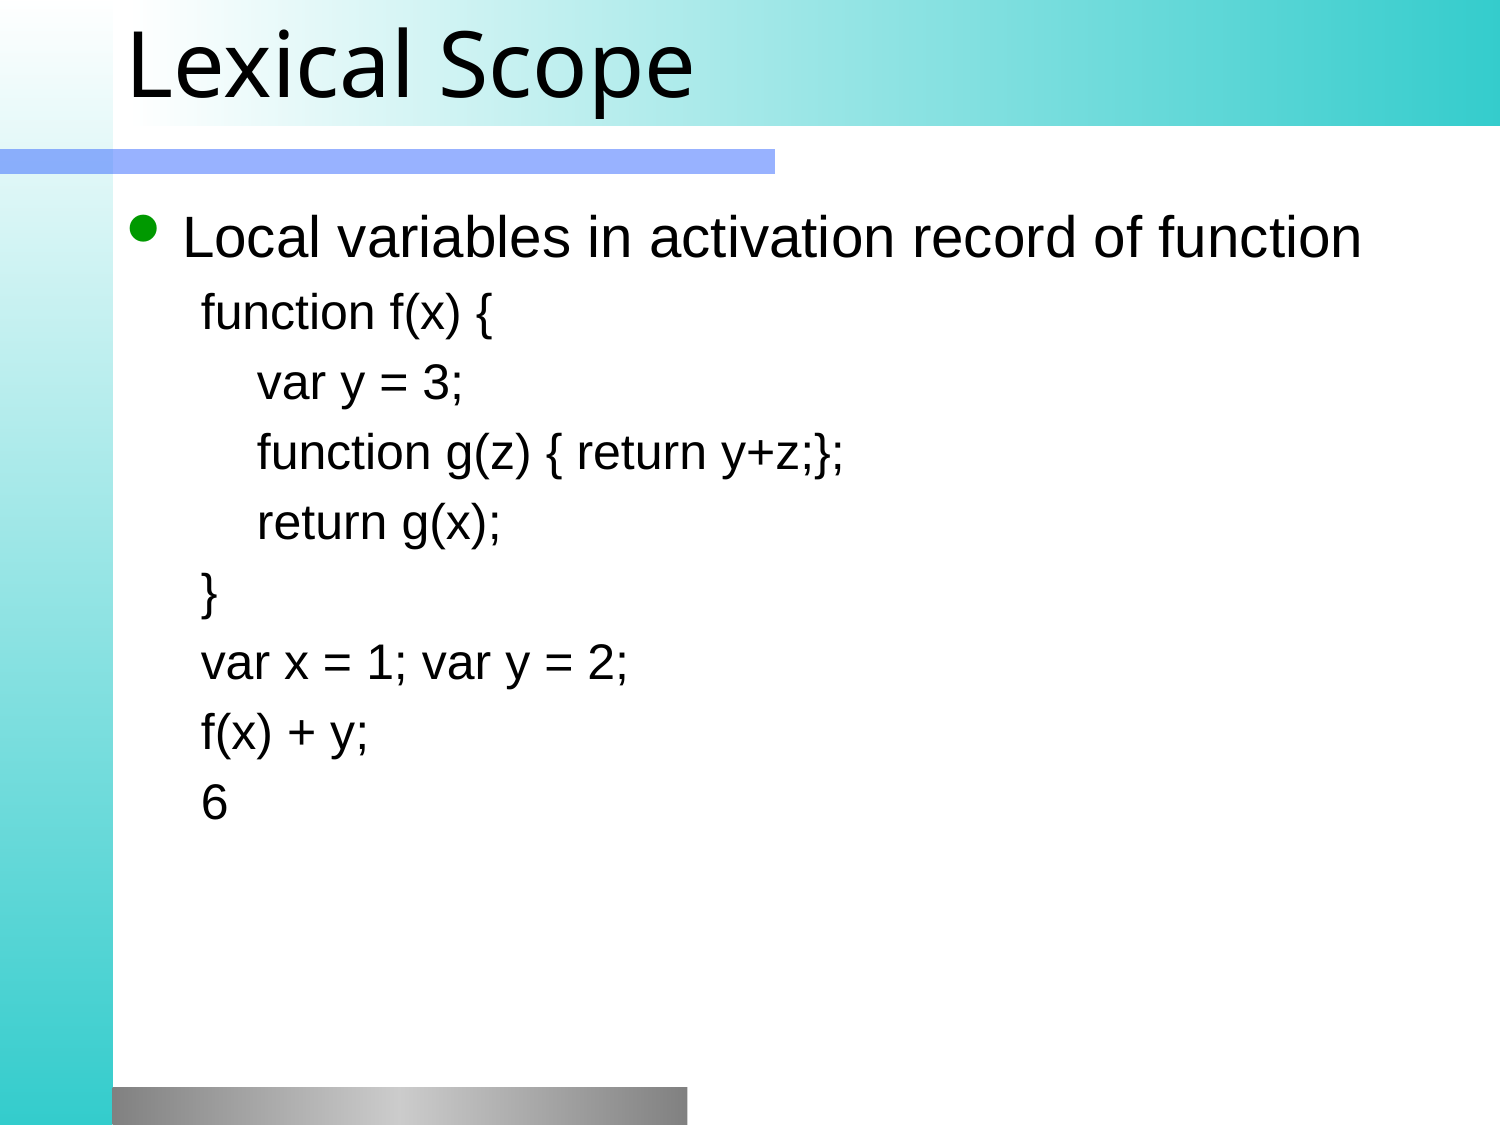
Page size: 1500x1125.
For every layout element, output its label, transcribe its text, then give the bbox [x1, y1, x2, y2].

list Local variables in activation record of function function f(x) { var y = 3; function g(z) { return y+z;}; return g(x); } var x = 1; var y = 2; f(x) + y; 6 [110, 191, 1442, 1056]
title Lexical Scope [110, 0, 1424, 126]
